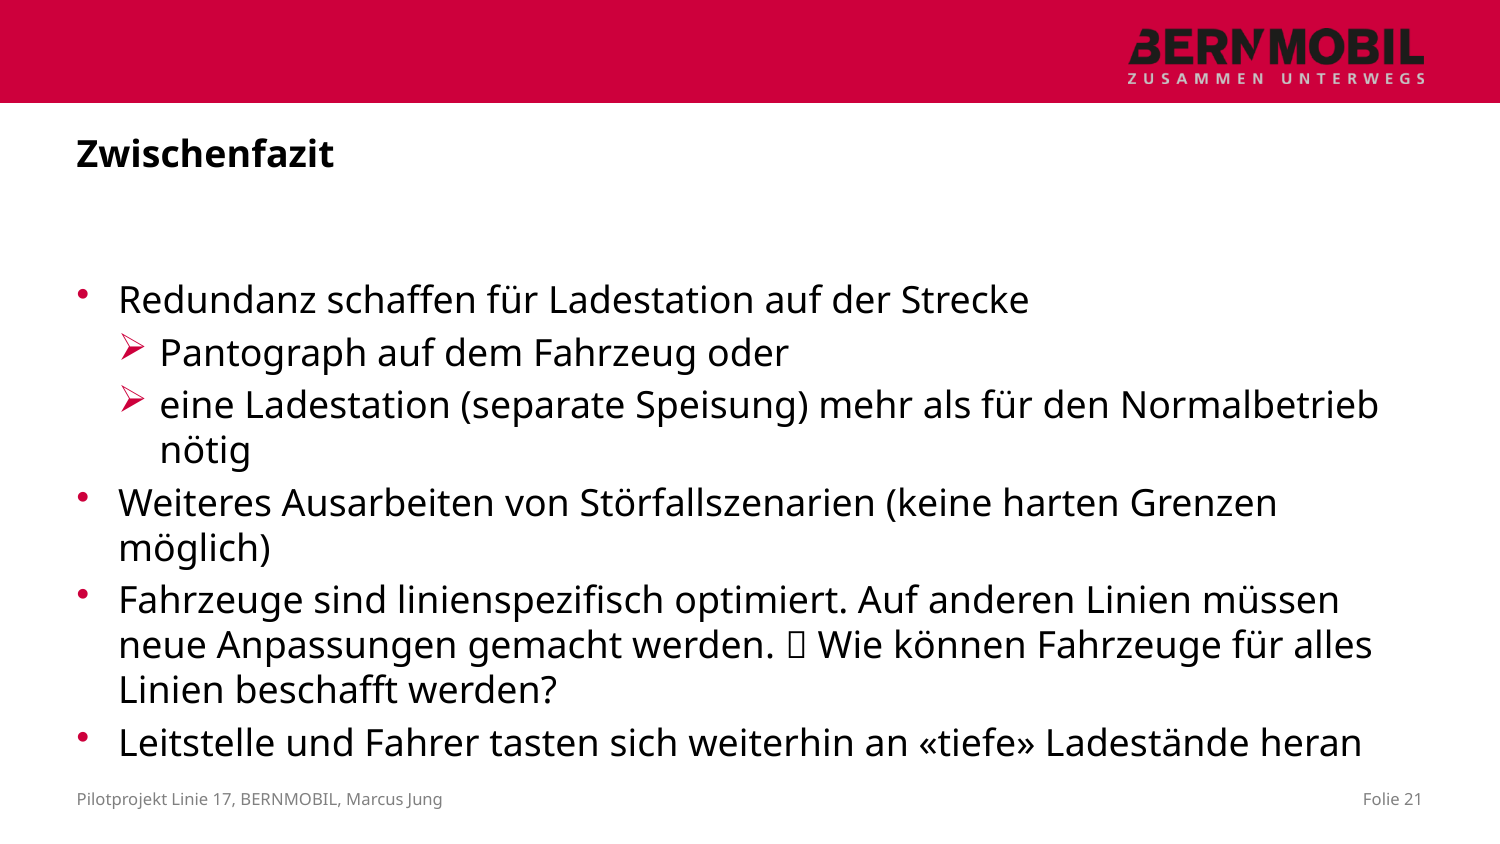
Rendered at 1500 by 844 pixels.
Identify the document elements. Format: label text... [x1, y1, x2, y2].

list Redundanz schaffen für Ladestation auf der Strecke Pantograph auf dem Fahrzeug oder eine Ladestation (separate Speisung) mehr als für den Normalbetrieb nötig Weiteres Ausarbeiten von Störfallszenarien (keine harten Grenzen möglich) Fahrzeuge sind linienspezifisch optimiert. Auf anderen Linien müssen neue Anpassungen gemacht werden.  Wie können Fahrzeuge für alles Linien beschafft werden? Leitstelle und Fahrer tasten sich weiterhin an «tiefe» Ladestände heran [76, 223, 1424, 750]
slide_number Folie 21 [1068, 776, 1424, 812]
footer Pilotprojekt Linie 17, BERNMOBIL, Marcus Jung [76, 776, 1045, 812]
picture [1128, 28, 1424, 84]
title Zwischenfazit [76, 129, 1424, 192]
